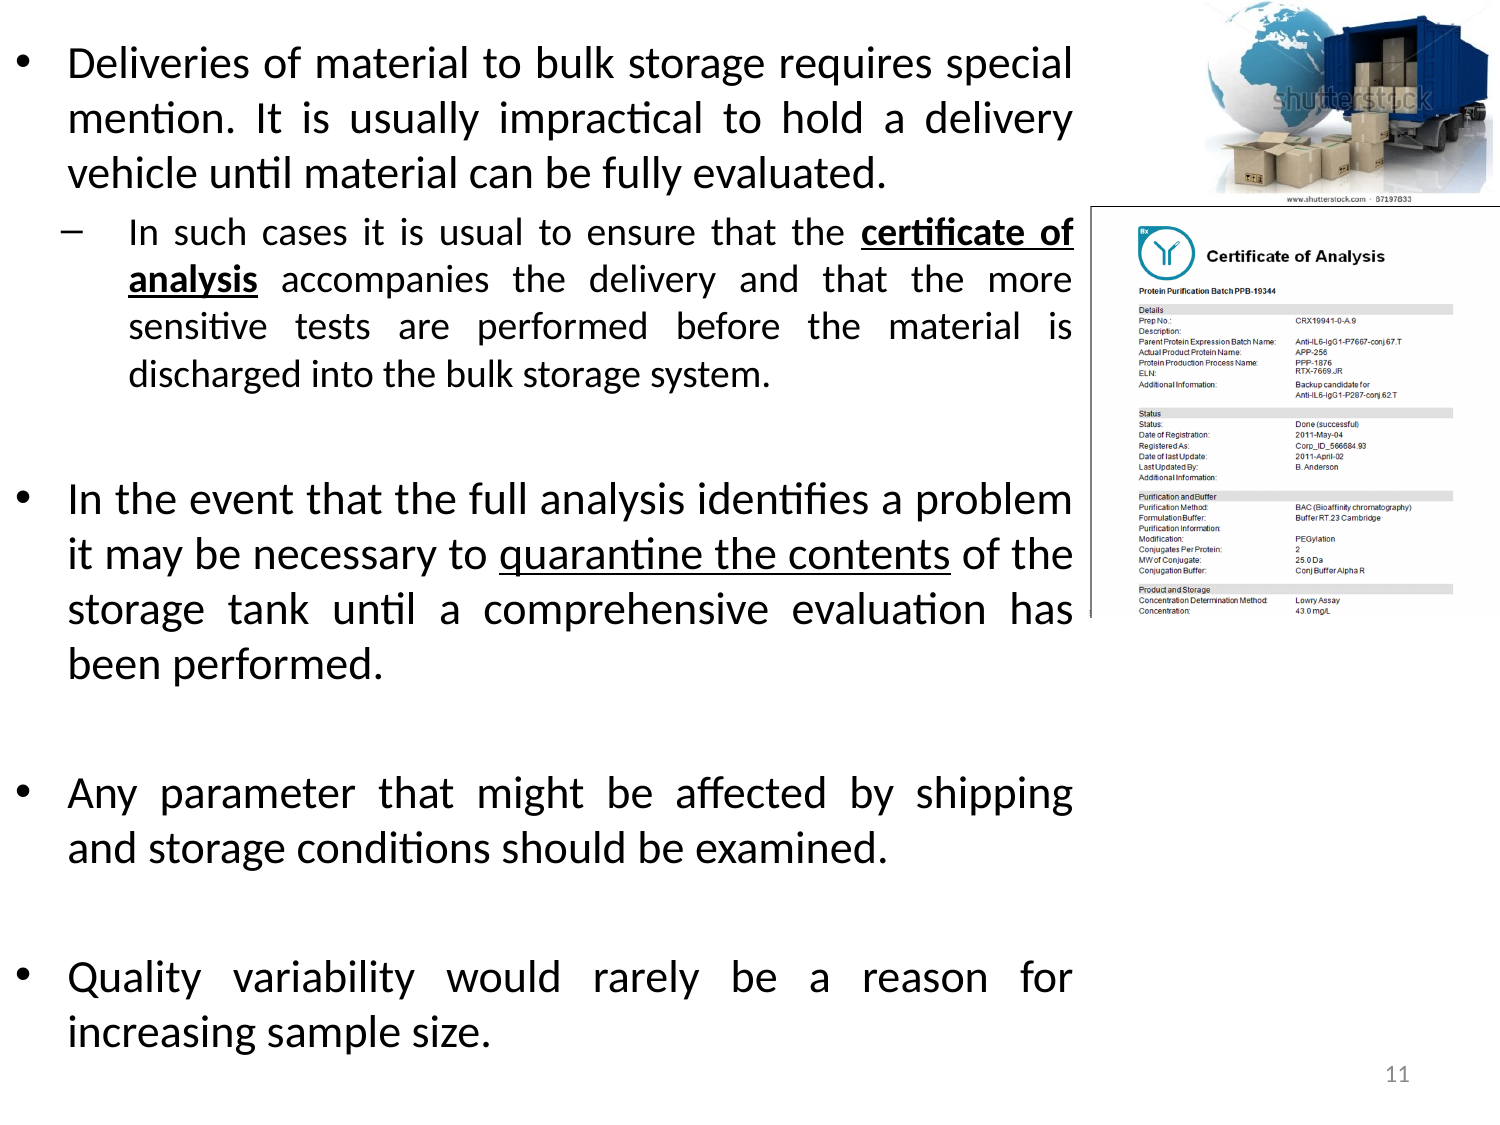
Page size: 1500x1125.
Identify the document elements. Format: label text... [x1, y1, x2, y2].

list Deliveries of material to bulk storage requires special mention. It is usually impractical to hold a delivery vehicle until material can be fully evaluated. In such cases it is usual to ensure that the certificate of analysis accompanies the delivery and that the more sensitive tests are performed before the material is discharged into the bulk storage system. In the event that the full analysis identifies a problem it may be necessary to quarantine the contents of the storage tank until a comprehensive evaluation has been performed. Any parameter that might be affected by shipping and storage conditions should be examined. Quality variability would rarely be a reason for increasing sample size. [0, 24, 1090, 1075]
picture [1088, 0, 1500, 618]
slide_number 11 [1074, 1042, 1425, 1103]
